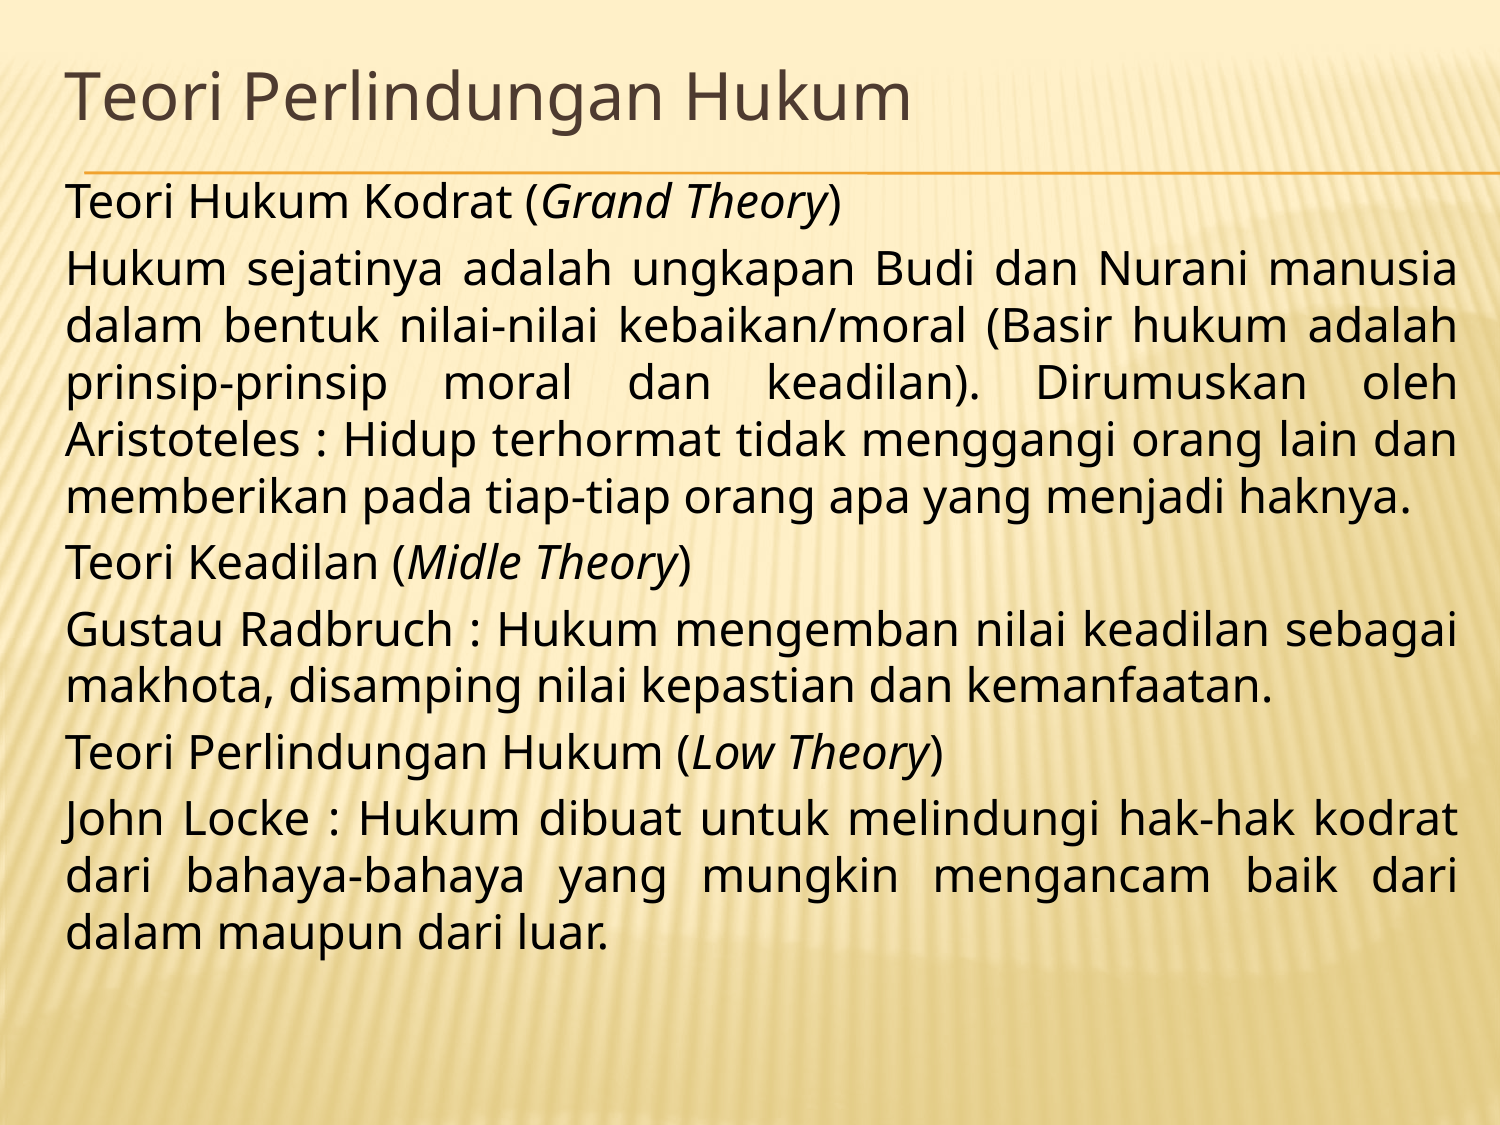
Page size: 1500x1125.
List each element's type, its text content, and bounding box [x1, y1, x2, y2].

title Teori Perlindungan Hukum [50, 43, 1475, 144]
list Teori Hukum Kodrat (Grand Theory) Hukum sejatinya adalah ungkapan Budi dan Nurani manusia dalam bentuk nilai-nilai kebaikan/moral (Basir hukum adalah prinsip-prinsip moral dan keadilan). Dirumuskan oleh Aristoteles : Hidup terhormat tidak menggangi orang lain dan memberikan pada tiap-tiap orang apa yang menjadi haknya. Teori Keadilan (Midle Theory) Gustau Radbruch : Hukum mengemban nilai keadilan sebagai makhota, disamping nilai kepastian dan kemanfaatan. Teori Perlindungan Hukum (Low Theory) John Locke : Hukum dibuat untuk melindungi hak-hak kodrat dari bahaya-bahaya yang mungkin mengancam baik dari dalam maupun dari luar. [50, 164, 1475, 1090]
